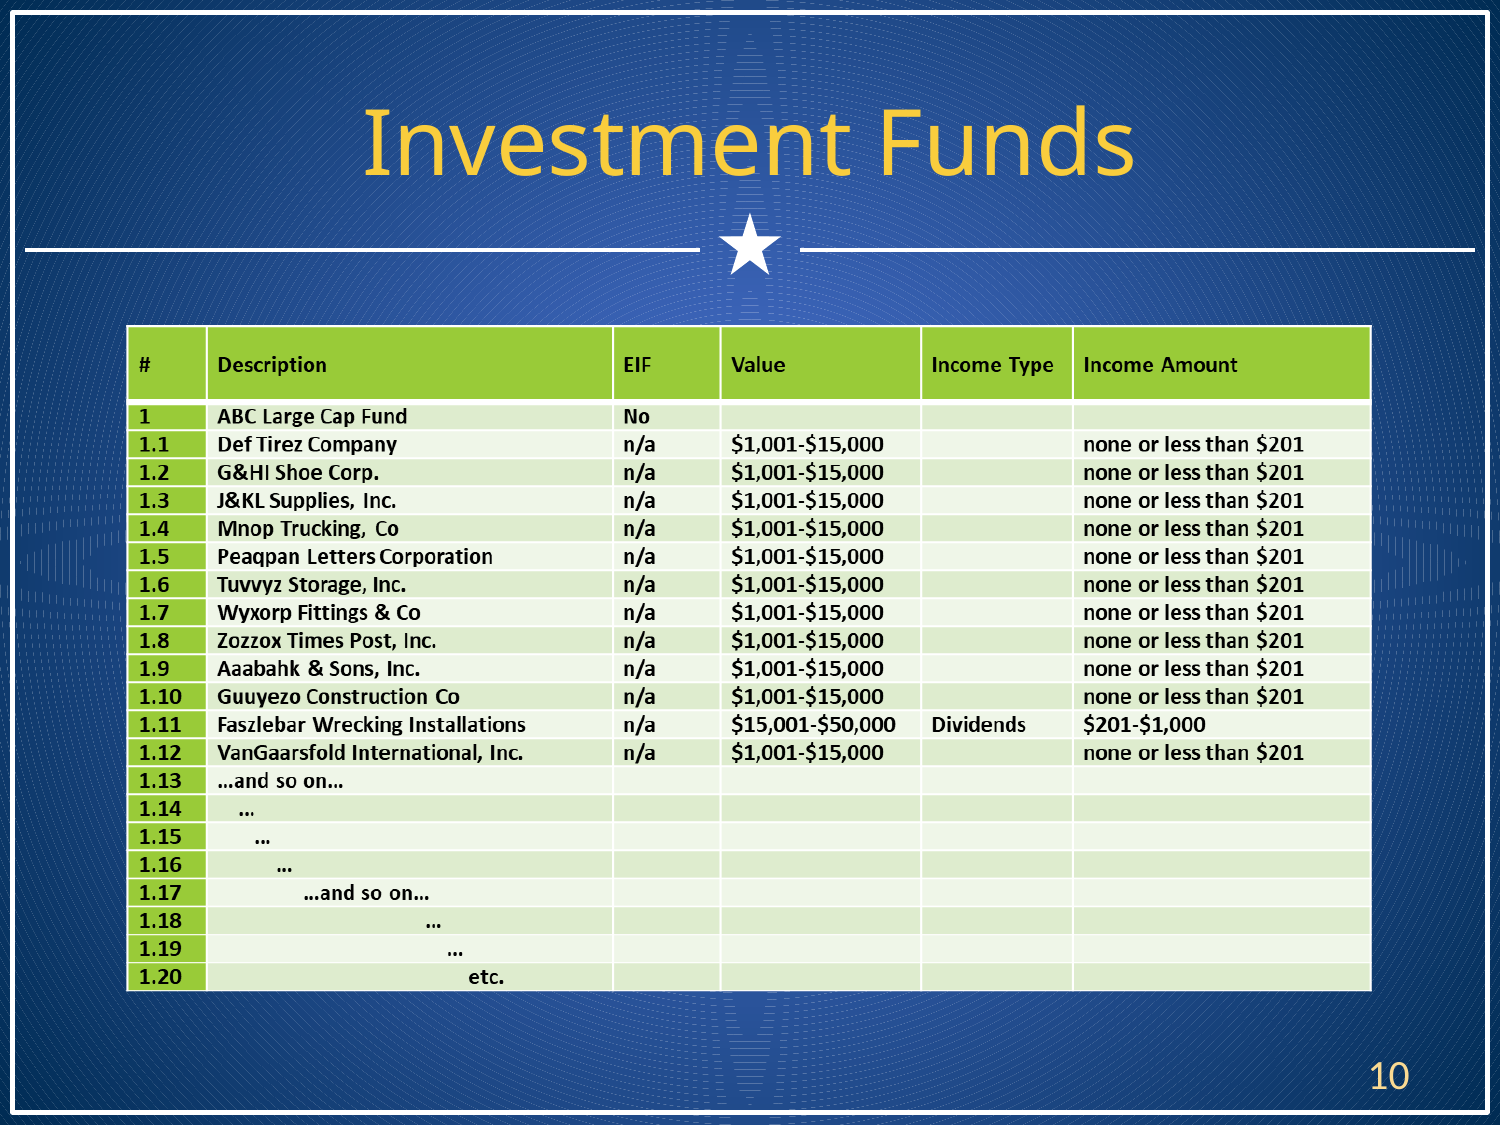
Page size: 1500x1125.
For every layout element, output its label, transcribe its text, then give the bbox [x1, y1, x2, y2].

slide_number 10 [1074, 1042, 1425, 1103]
title Investment Funds [75, 45, 1425, 233]
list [126, 324, 1374, 1006]
